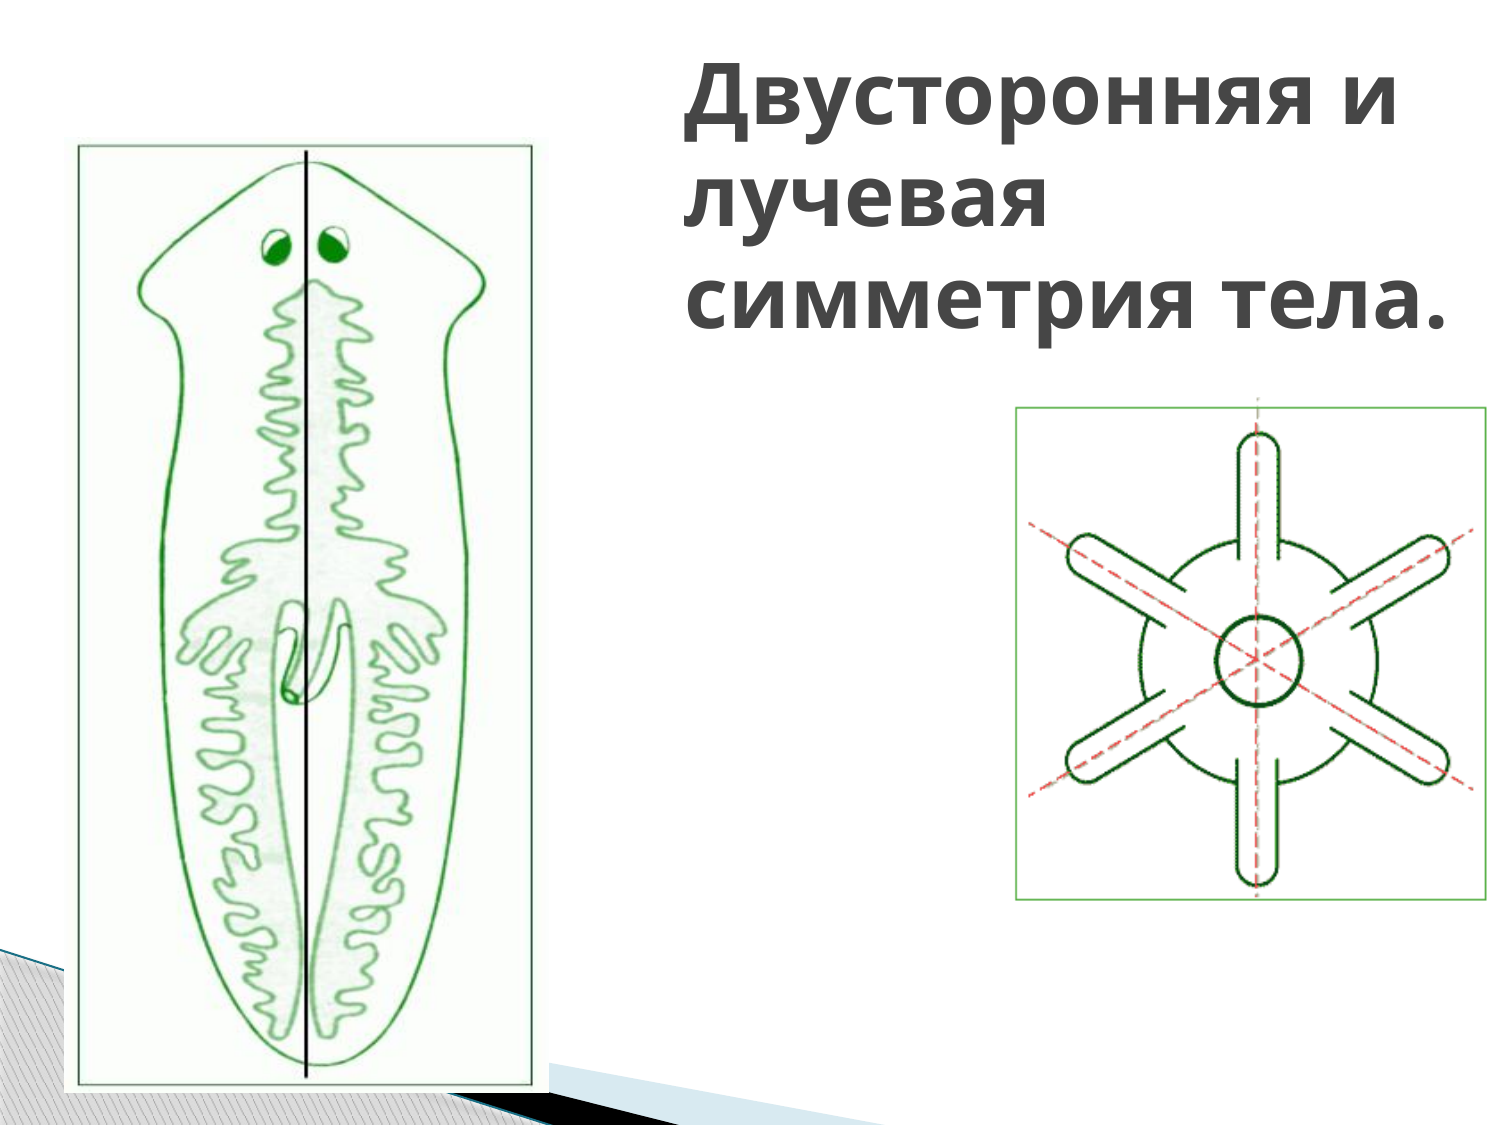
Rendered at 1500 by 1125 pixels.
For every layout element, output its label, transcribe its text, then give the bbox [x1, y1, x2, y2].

title Двусторонняя и лучевая симметрия тела. [670, 31, 1500, 457]
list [1003, 396, 1500, 913]
picture [64, 136, 550, 1094]
